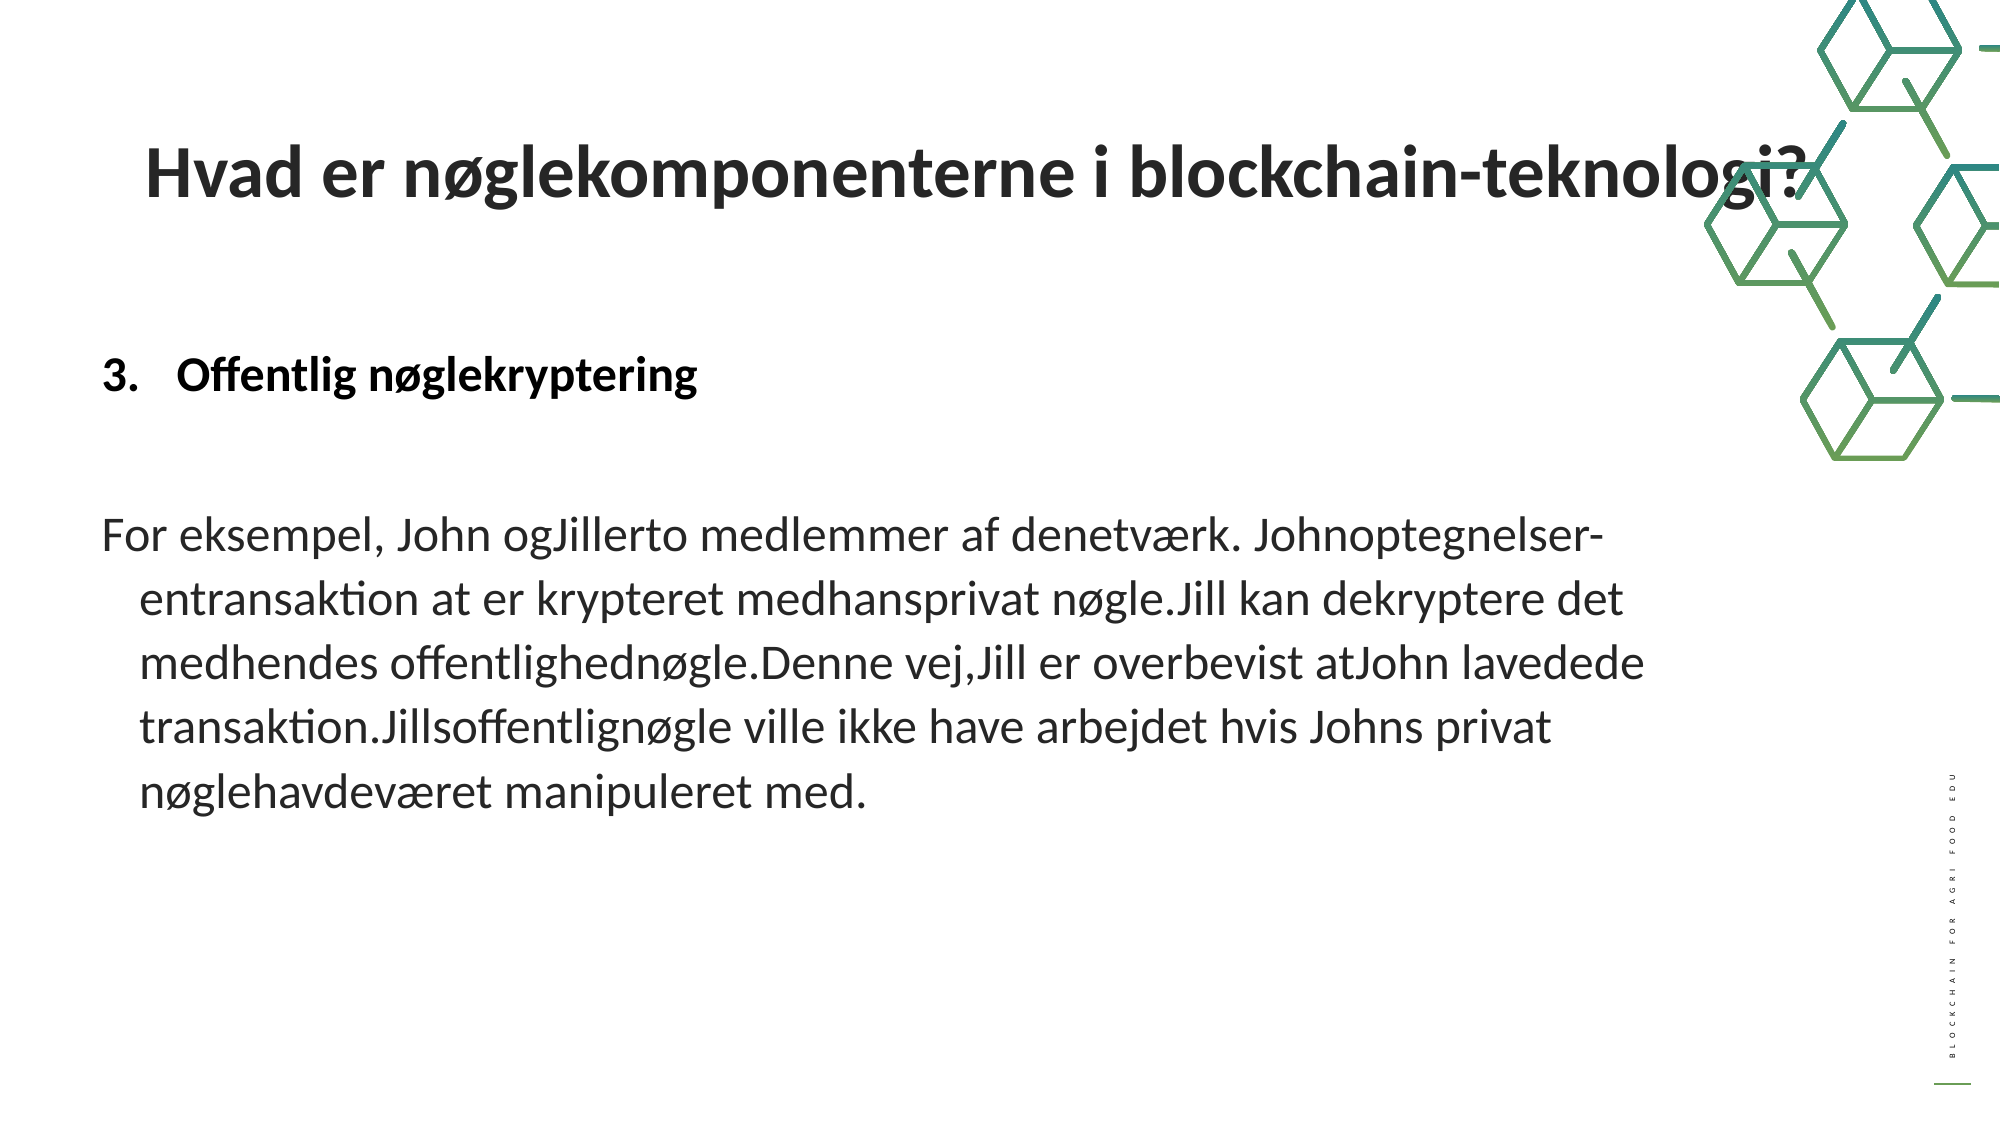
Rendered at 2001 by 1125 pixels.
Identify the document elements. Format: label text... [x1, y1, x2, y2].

list Offentlig nøglekryptering For eksempel, John ogJillerto medlemmer af denetværk. Johnoptegnelser-entransaktion at er krypteret medhansprivat nøgle.Jill kan dekryptere det medhendes offentlighednøgle.Denne vej,Jill er overbevist atJohn lavedede transaktion.Jillsoffentlignøgle ville ikke have arbejdet hvis Johns privat nøglehavdeværet manipuleret med. [86, 329, 1825, 1100]
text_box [1704, 0, 2000, 461]
list Hvad er nøglekomponenterne i blockchain-teknologi? [130, 124, 1704, 337]
